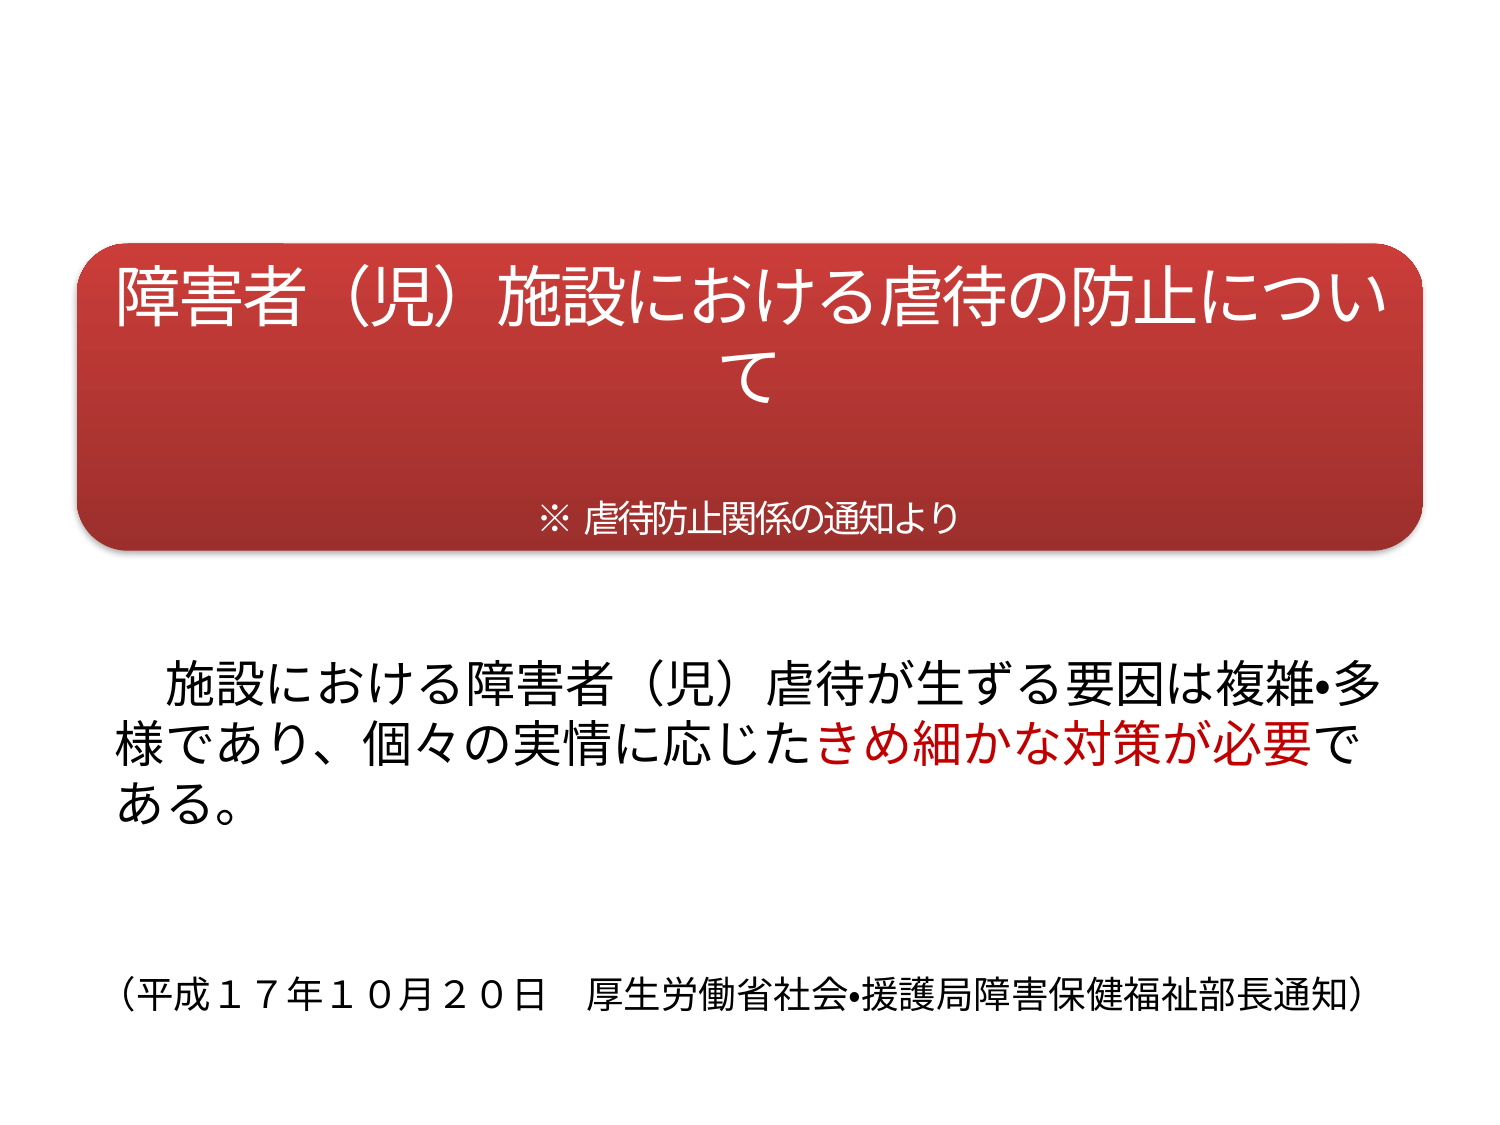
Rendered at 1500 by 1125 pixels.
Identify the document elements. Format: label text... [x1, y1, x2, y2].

text_box 障害者（児）施設における虐待の防止について ※虐待防止関係の通知より [76, 243, 1424, 551]
text_box （平成１７年１０月２０日 厚生労働省社会・援護局障害保健福祉部長通知） [83, 964, 1402, 1024]
text_box 施設における障害者（児）虐待が生ずる要因は複雑・多様であり、個々の実情に応じたきめ細かな対策が必要である。 [100, 645, 1400, 840]
